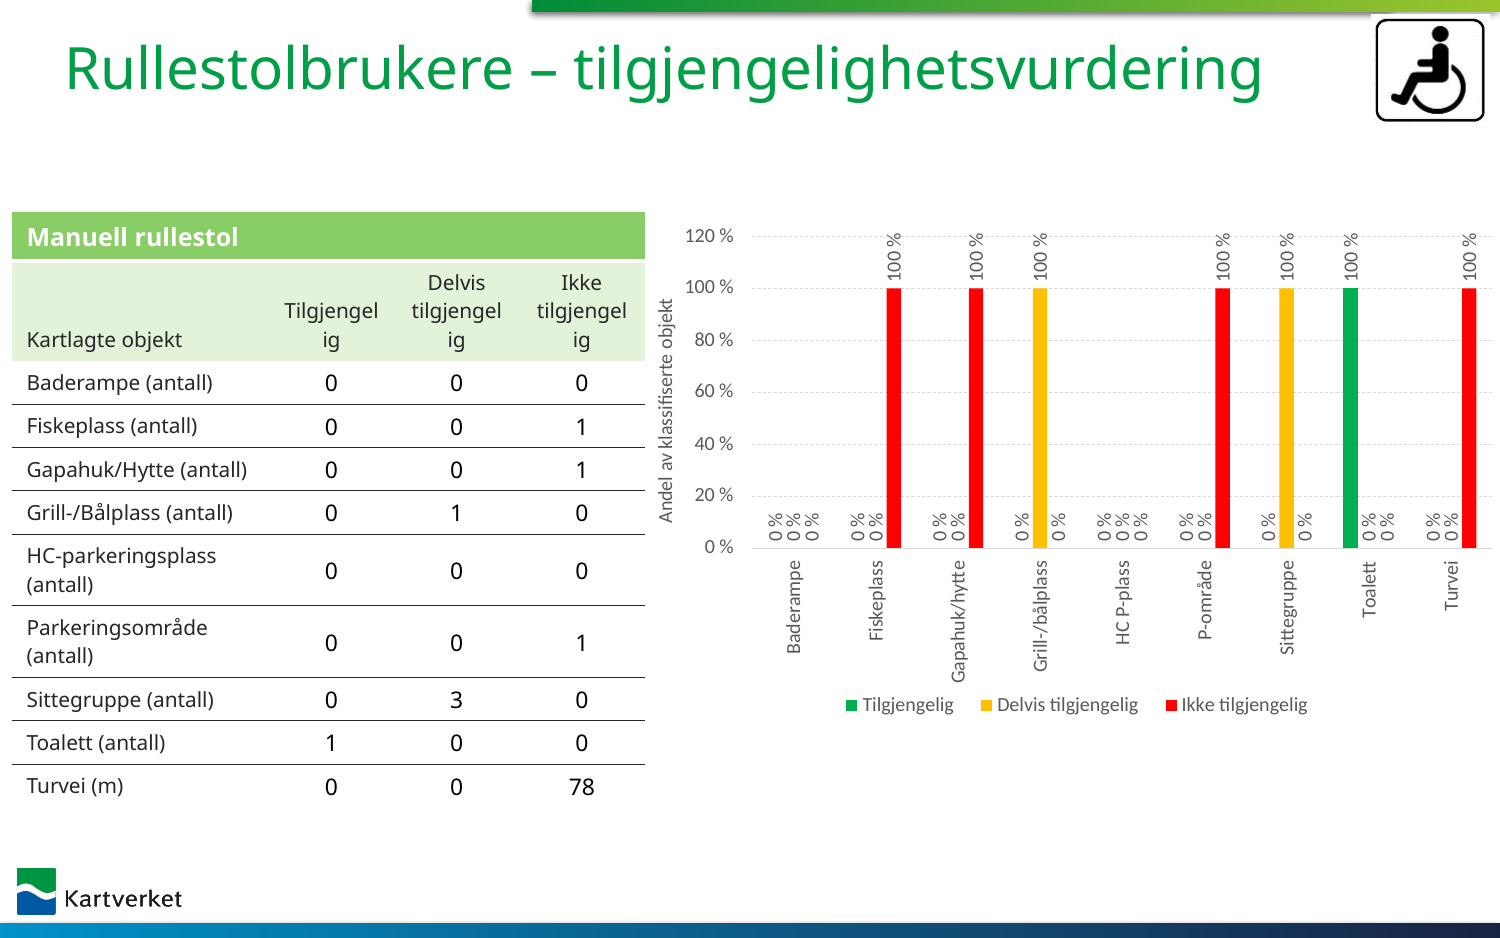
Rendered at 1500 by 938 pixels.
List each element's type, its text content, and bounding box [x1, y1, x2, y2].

table_cell 0 [519, 361, 638, 404]
table_cell 0 [269, 765, 394, 807]
table_cell 1 [519, 448, 638, 490]
table_cell HC-parkeringsplass (antall) [12, 535, 269, 605]
table_cell 0 [269, 678, 394, 720]
table_cell Ikke tilgjengelig [519, 263, 638, 361]
table_cell Gapahuk/Hytte (antall) [12, 448, 269, 490]
table_cell Fiskeplass (antall) [12, 405, 269, 447]
table_cell 0 [519, 721, 645, 764]
table_header Manuell rullestol [12, 212, 645, 259]
table_cell Parkeringsområde (antall) [12, 606, 269, 677]
table_cell 3 [394, 678, 519, 720]
table_cell 0 [394, 765, 519, 807]
table_cell 0 [269, 606, 394, 677]
table_cell 0 [269, 448, 394, 490]
table_cell Baderampe (antall) [12, 361, 269, 404]
table_cell 0 [394, 405, 519, 447]
table_cell 0 [394, 361, 519, 404]
picture [1371, 13, 1491, 127]
table_cell 1 [519, 405, 638, 447]
table_cell Toalett (antall) [12, 721, 269, 764]
table_cell 1 [519, 606, 638, 677]
table_cell 78 [519, 765, 645, 807]
table_cell Tilgjengelig [269, 263, 394, 361]
table_cell Sittegruppe (antall) [12, 678, 269, 720]
table_cell 0 [394, 606, 519, 677]
table_cell 0 [519, 535, 638, 605]
picture [643, 218, 1500, 728]
table_cell 0 [519, 678, 638, 720]
table_cell 0 [269, 535, 394, 605]
table_cell 1 [269, 721, 394, 764]
table_cell 0 [394, 448, 519, 490]
table_cell 0 [519, 491, 638, 534]
table_cell Turvei (m) [12, 765, 269, 807]
table_cell Kartlagte objekt [12, 263, 269, 361]
table_cell 0 [394, 721, 519, 764]
table_cell 1 [394, 491, 519, 534]
table_cell Delvis tilgjengelig [394, 263, 519, 361]
table_cell 0 [269, 361, 394, 404]
text_box Rullestolbrukere – tilgjengelighetsvurdering [49, 12, 1372, 109]
table_cell Grill-/Bålplass (antall) [12, 491, 269, 534]
table_cell 0 [269, 405, 394, 447]
table_cell 0 [394, 535, 519, 605]
table_cell 0 [269, 491, 394, 534]
